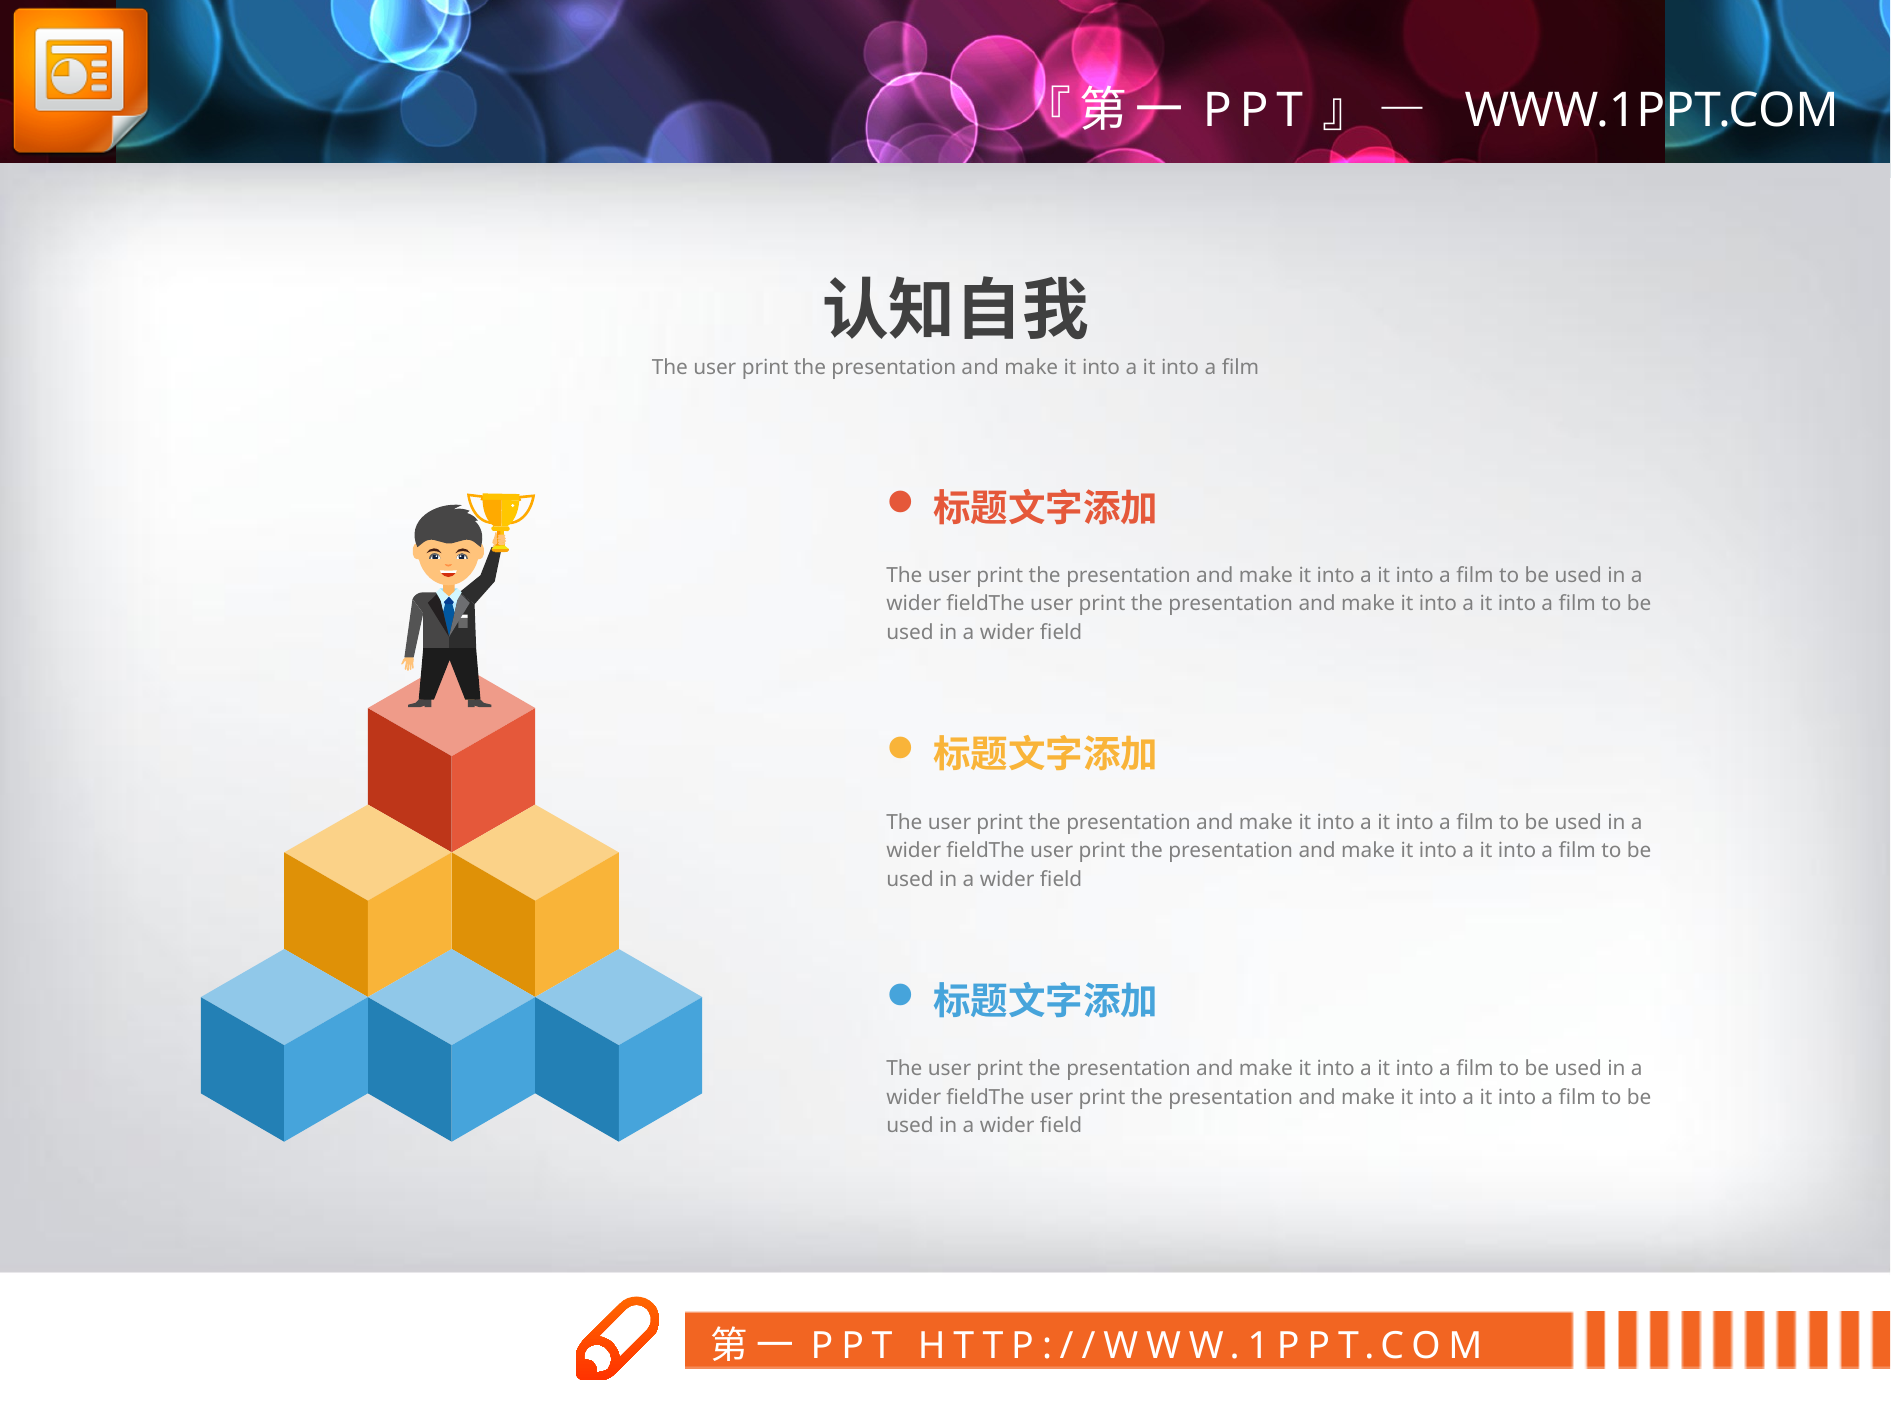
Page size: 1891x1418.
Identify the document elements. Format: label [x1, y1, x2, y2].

text_box [544, 259, 1367, 385]
text_box [871, 475, 1694, 653]
text_box [871, 969, 1694, 1146]
picture [685, 1311, 1891, 1369]
picture [0, 0, 1891, 1275]
text_box [200, 493, 703, 1142]
text_box [871, 722, 1694, 900]
